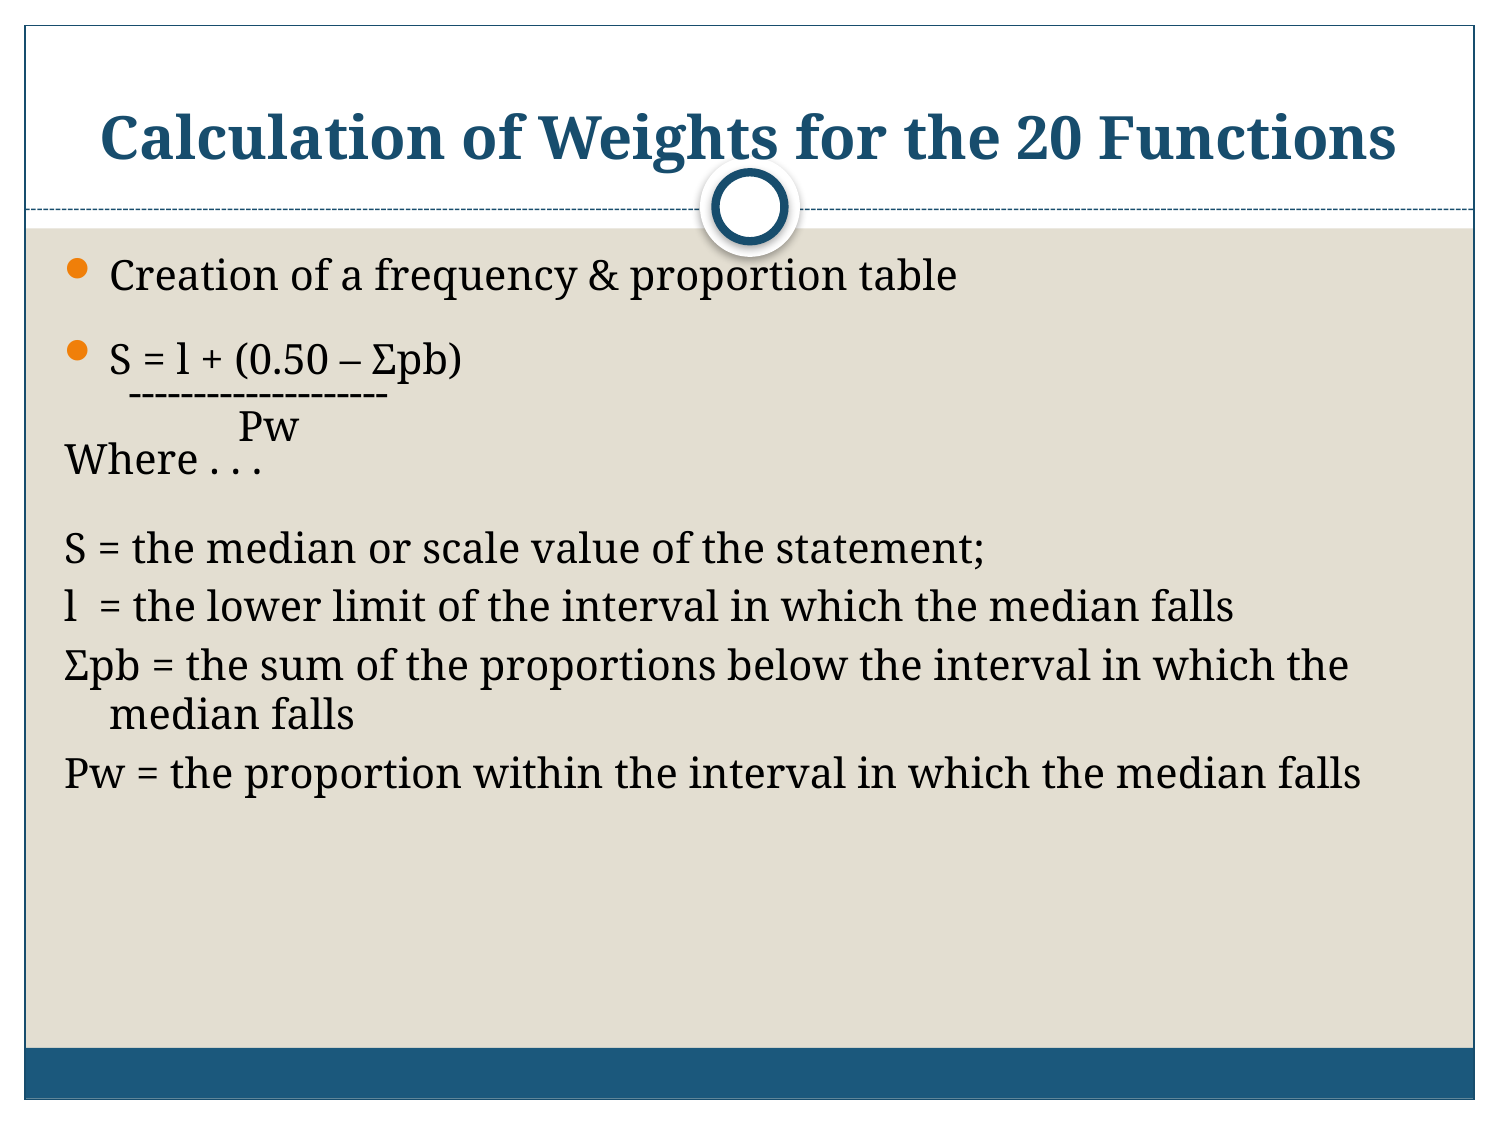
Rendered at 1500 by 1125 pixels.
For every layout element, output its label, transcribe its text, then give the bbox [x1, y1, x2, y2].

title Calculation of Weights for the 20 Functions [49, 37, 1450, 180]
list Creation of a frequency & proportion table S = l + (0.50 – Σpb) -------------------- Pw Where . . . S = the median or scale value of the statement; l = the lower limit of the interval in which the median falls Σpb = the sum of the proportions below the interval in which the median falls Pw = the proportion within the interval in which the median falls [49, 250, 1445, 1001]
